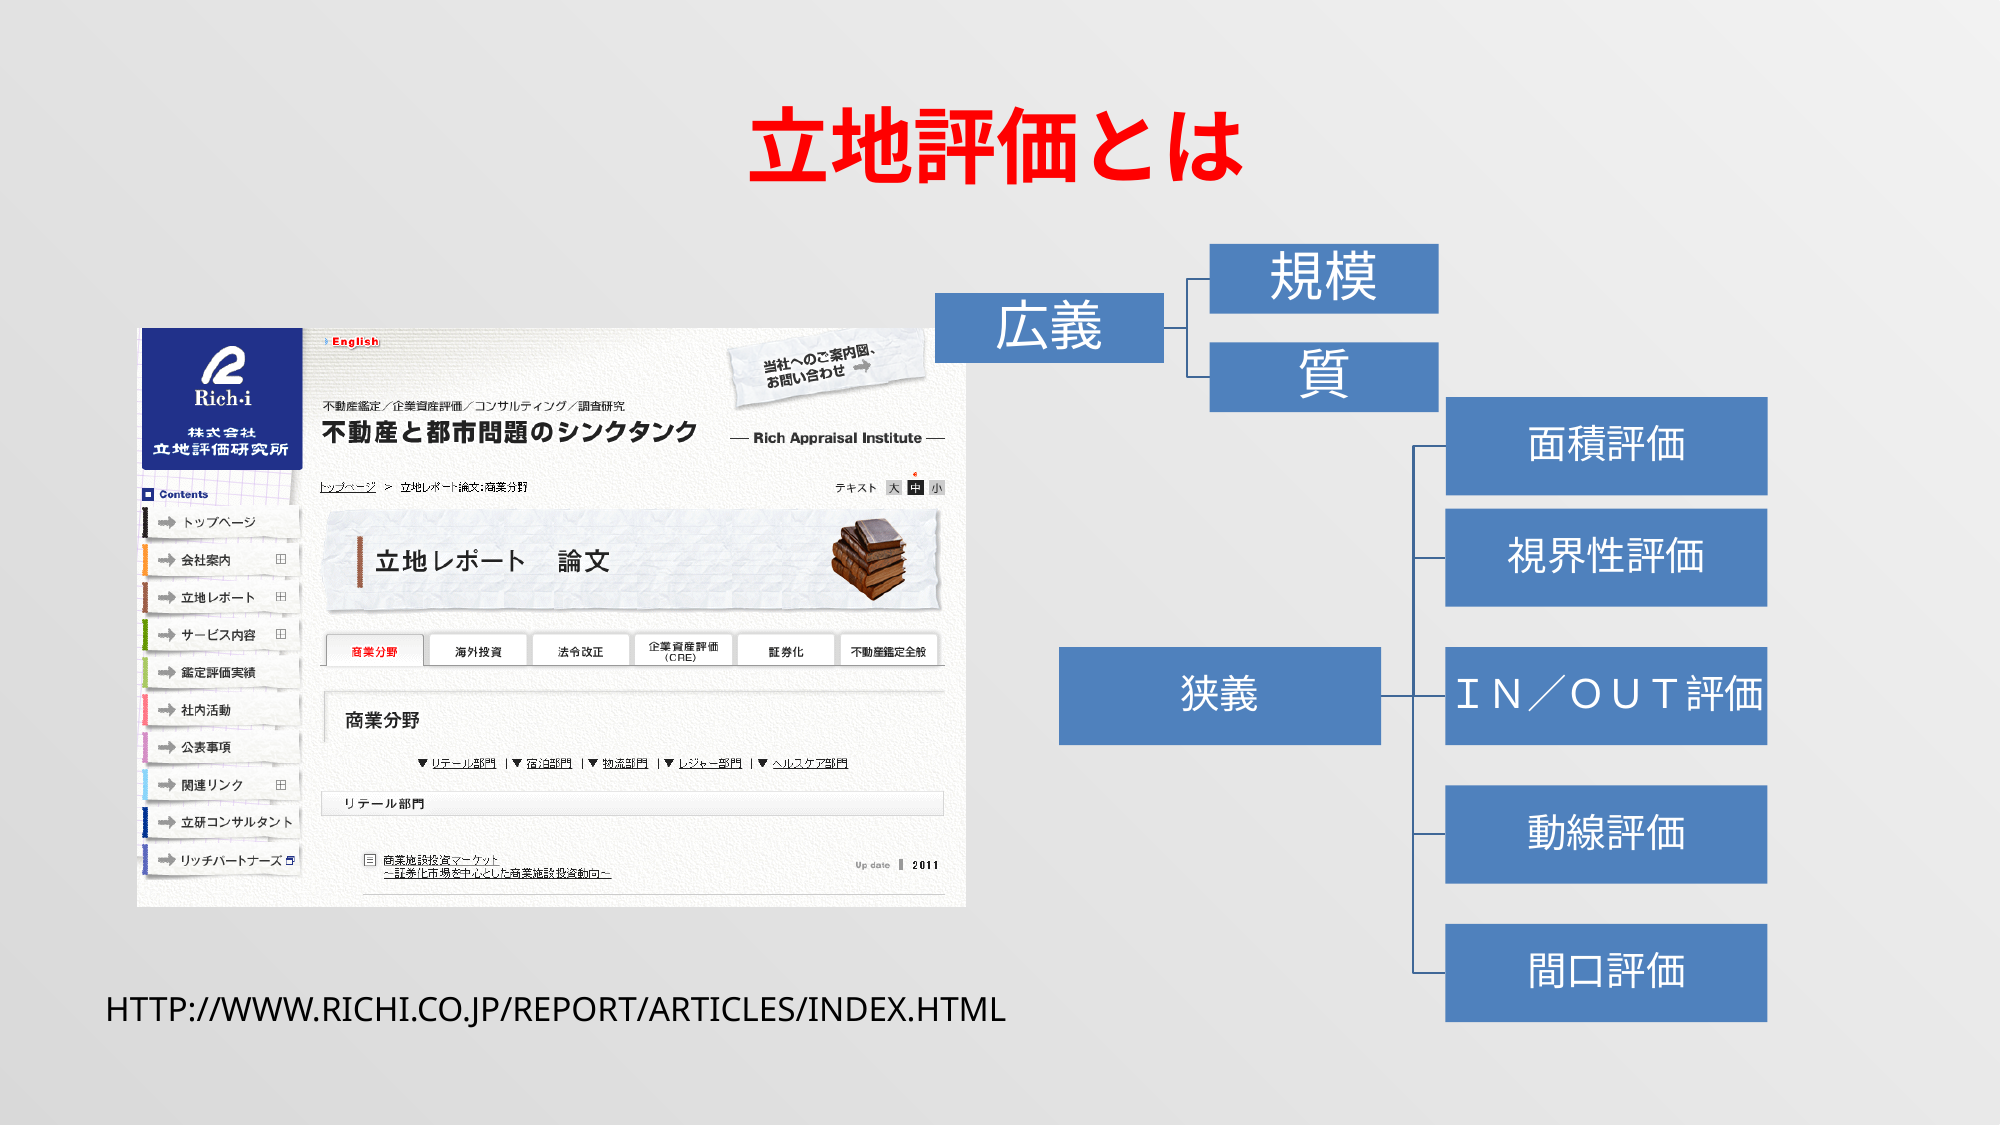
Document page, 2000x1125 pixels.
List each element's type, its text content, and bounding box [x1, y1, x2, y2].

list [934, 174, 1439, 482]
picture [137, 328, 966, 907]
footer http://www.richi.co.jp/report/articles/index.html [90, 964, 1058, 1053]
title 立地評価とは [196, 66, 1797, 204]
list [1058, 326, 1768, 1066]
